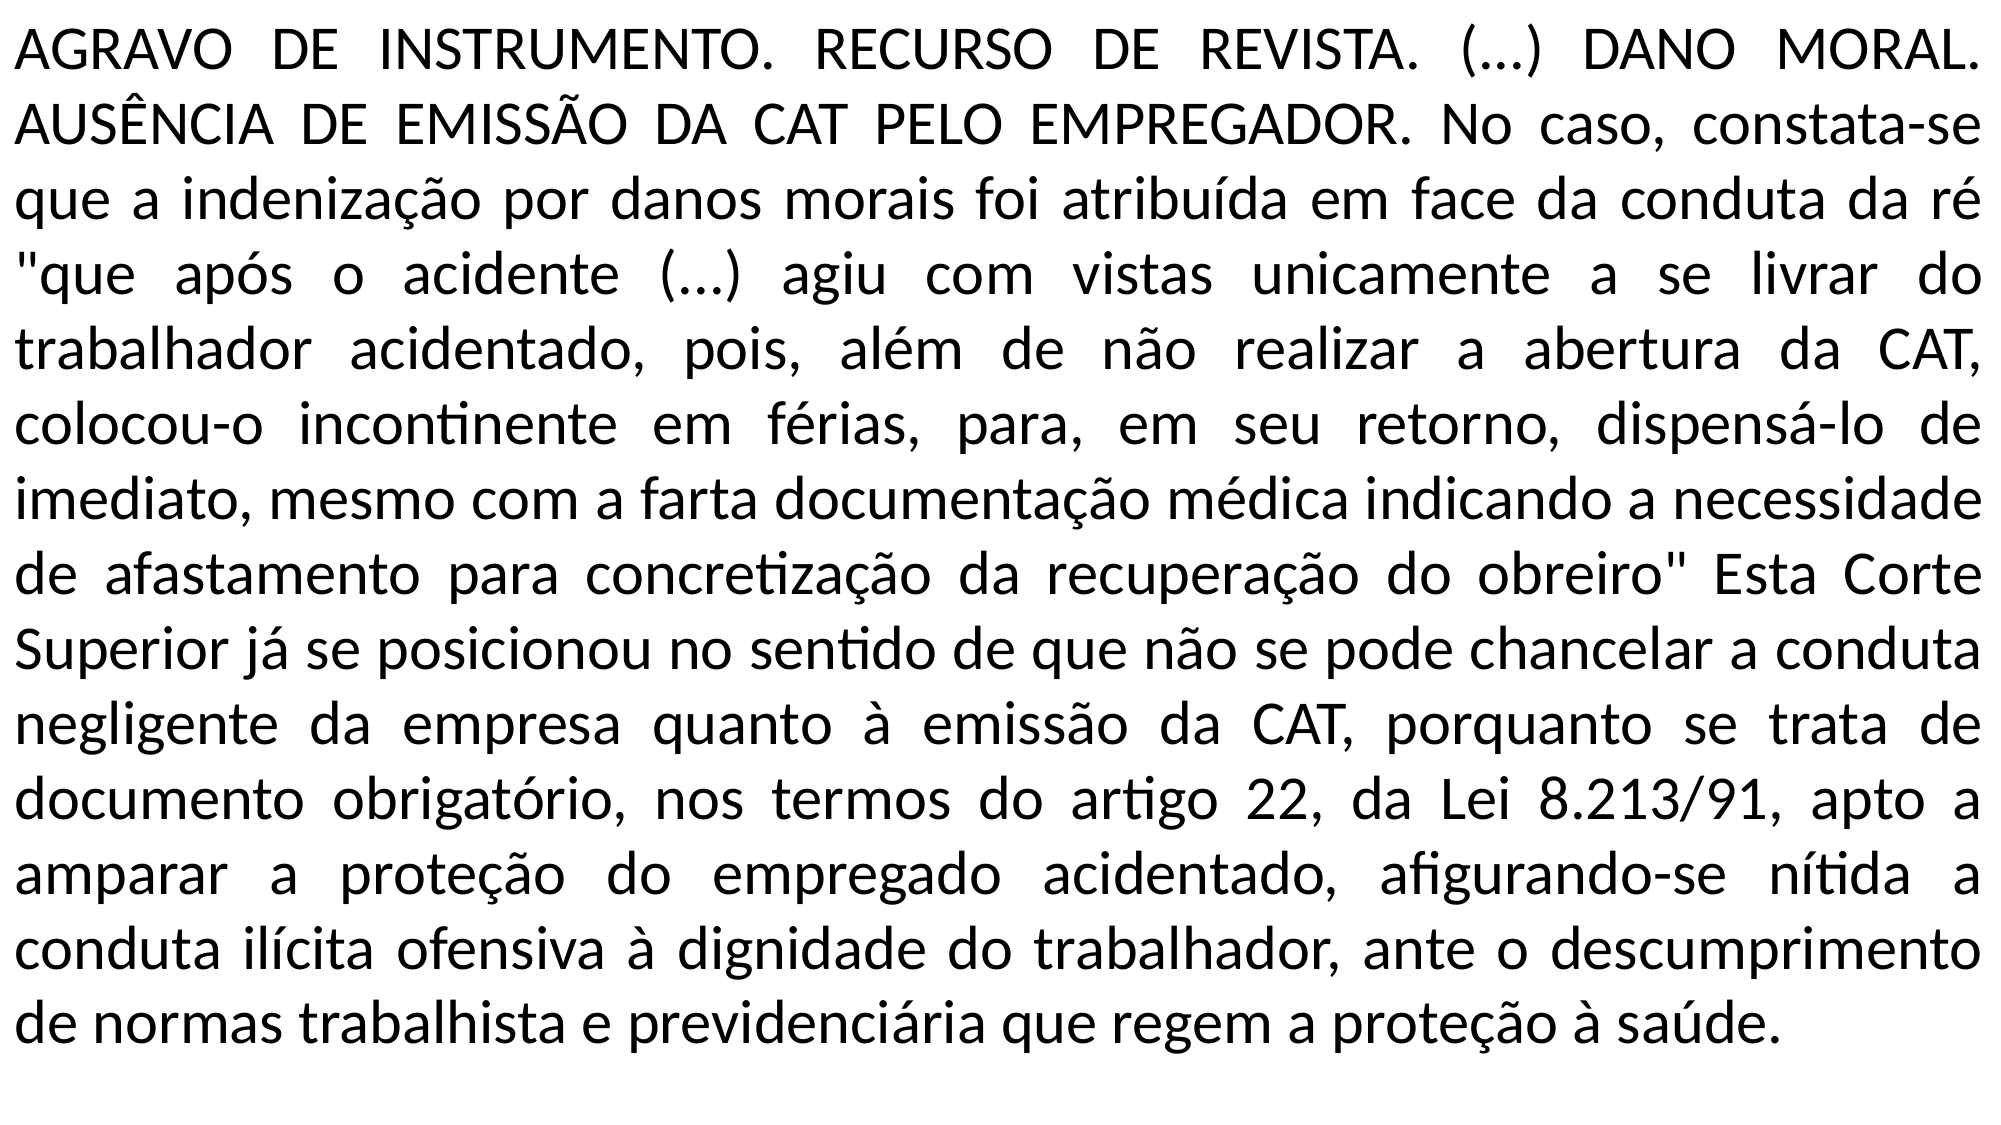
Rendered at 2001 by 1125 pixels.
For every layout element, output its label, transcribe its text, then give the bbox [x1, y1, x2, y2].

text_box AGRAVO DE INSTRUMENTO. RECURSO DE REVISTA. (...) DANO MORAL. AUSÊNCIA DE EMISSÃO DA CAT PELO EMPREGADOR. No caso, constata-se que a indenização por danos morais foi atribuída em face da conduta da ré "que após o acidente (...) agiu com vistas unicamente a se livrar do trabalhador acidentado, pois, além de não realizar a abertura da CAT, colocou-o incontinente em férias, para, em seu retorno, dispensá-lo de imediato, mesmo com a farta documentação médica indicando a necessidade de afastamento para concretização da recuperação do obreiro" Esta Corte Superior já se posicionou no sentido de que não se pode chancelar a conduta negligente da empresa quanto à emissão da CAT, porquanto se trata de documento obrigatório, nos termos do artigo 22, da Lei 8.213/91, apto a amparar a proteção do empregado acidentado, afigurando-se nítida a conduta ilícita ofensiva à dignidade do trabalhador, ante o descumprimento de normas trabalhista e previdenciária que regem a proteção à saúde. [0, 0, 2000, 1064]
